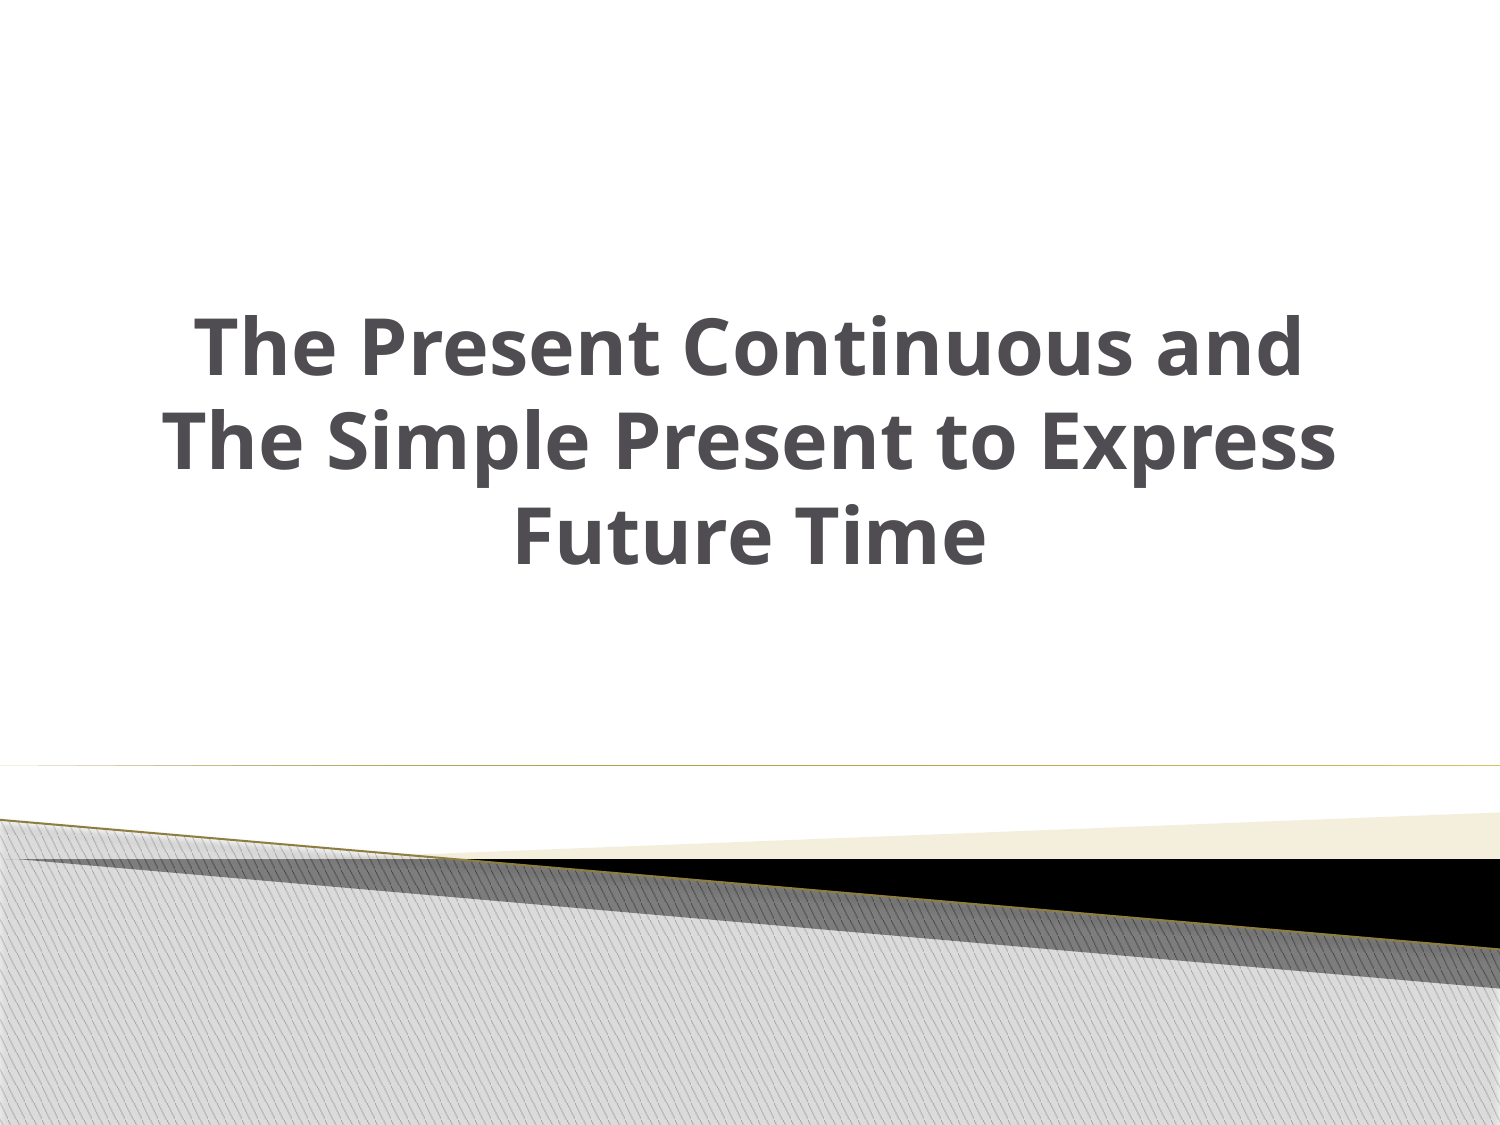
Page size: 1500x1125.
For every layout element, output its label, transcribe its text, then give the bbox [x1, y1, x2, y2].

picture [5, 859, 1500, 989]
title The Present Continuous and The Simple Present to Express Future Time [112, 287, 1388, 588]
